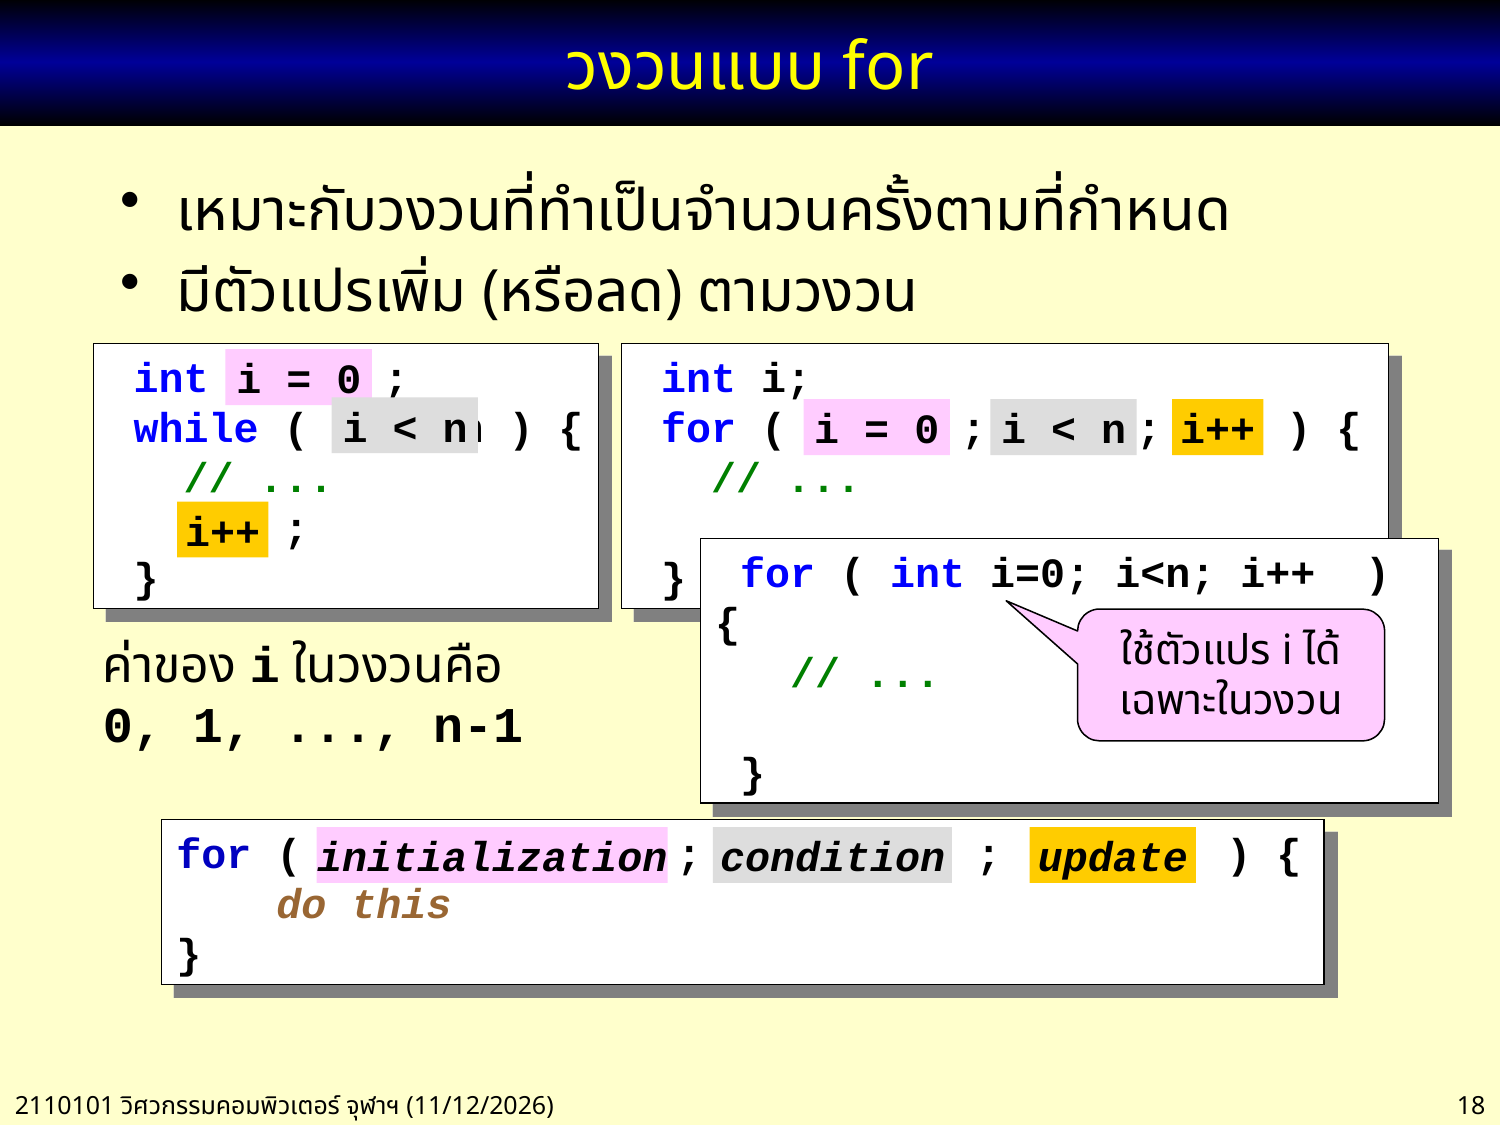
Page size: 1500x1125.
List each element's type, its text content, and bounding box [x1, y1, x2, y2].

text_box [161, 819, 1325, 987]
text_box i++ [1172, 399, 1264, 456]
text_box i < n [331, 397, 478, 454]
list เหมาะกับวงวนที่ทำเป็นจำนวนครั้งตามที่กำหนด มีตัวแปรเพิ่ม (หรือลด) ตามวงวน [105, 164, 1423, 254]
text_box int i = 0 ; while ( i < n ) { // ... i++ ; } [93, 343, 599, 609]
text_box ค่าของ i ในวงวนคือ 0, 1, ..., n-1 [88, 624, 593, 760]
title วงวนแบบ for [0, 0, 1500, 126]
text_box int i; for ( ; ; ) { // ... } [621, 343, 1389, 609]
text_box i++ [177, 501, 269, 558]
text_box i = 0 [803, 399, 950, 456]
text_box ใช้ตัวแปร i ได้เฉพาะในวงวน [1006, 600, 1385, 741]
text_box i < n [990, 399, 1137, 456]
text_box i = 0 [225, 349, 372, 406]
text_box for ( int i=0; i<n; i++ ) { // ... } [700, 538, 1439, 804]
